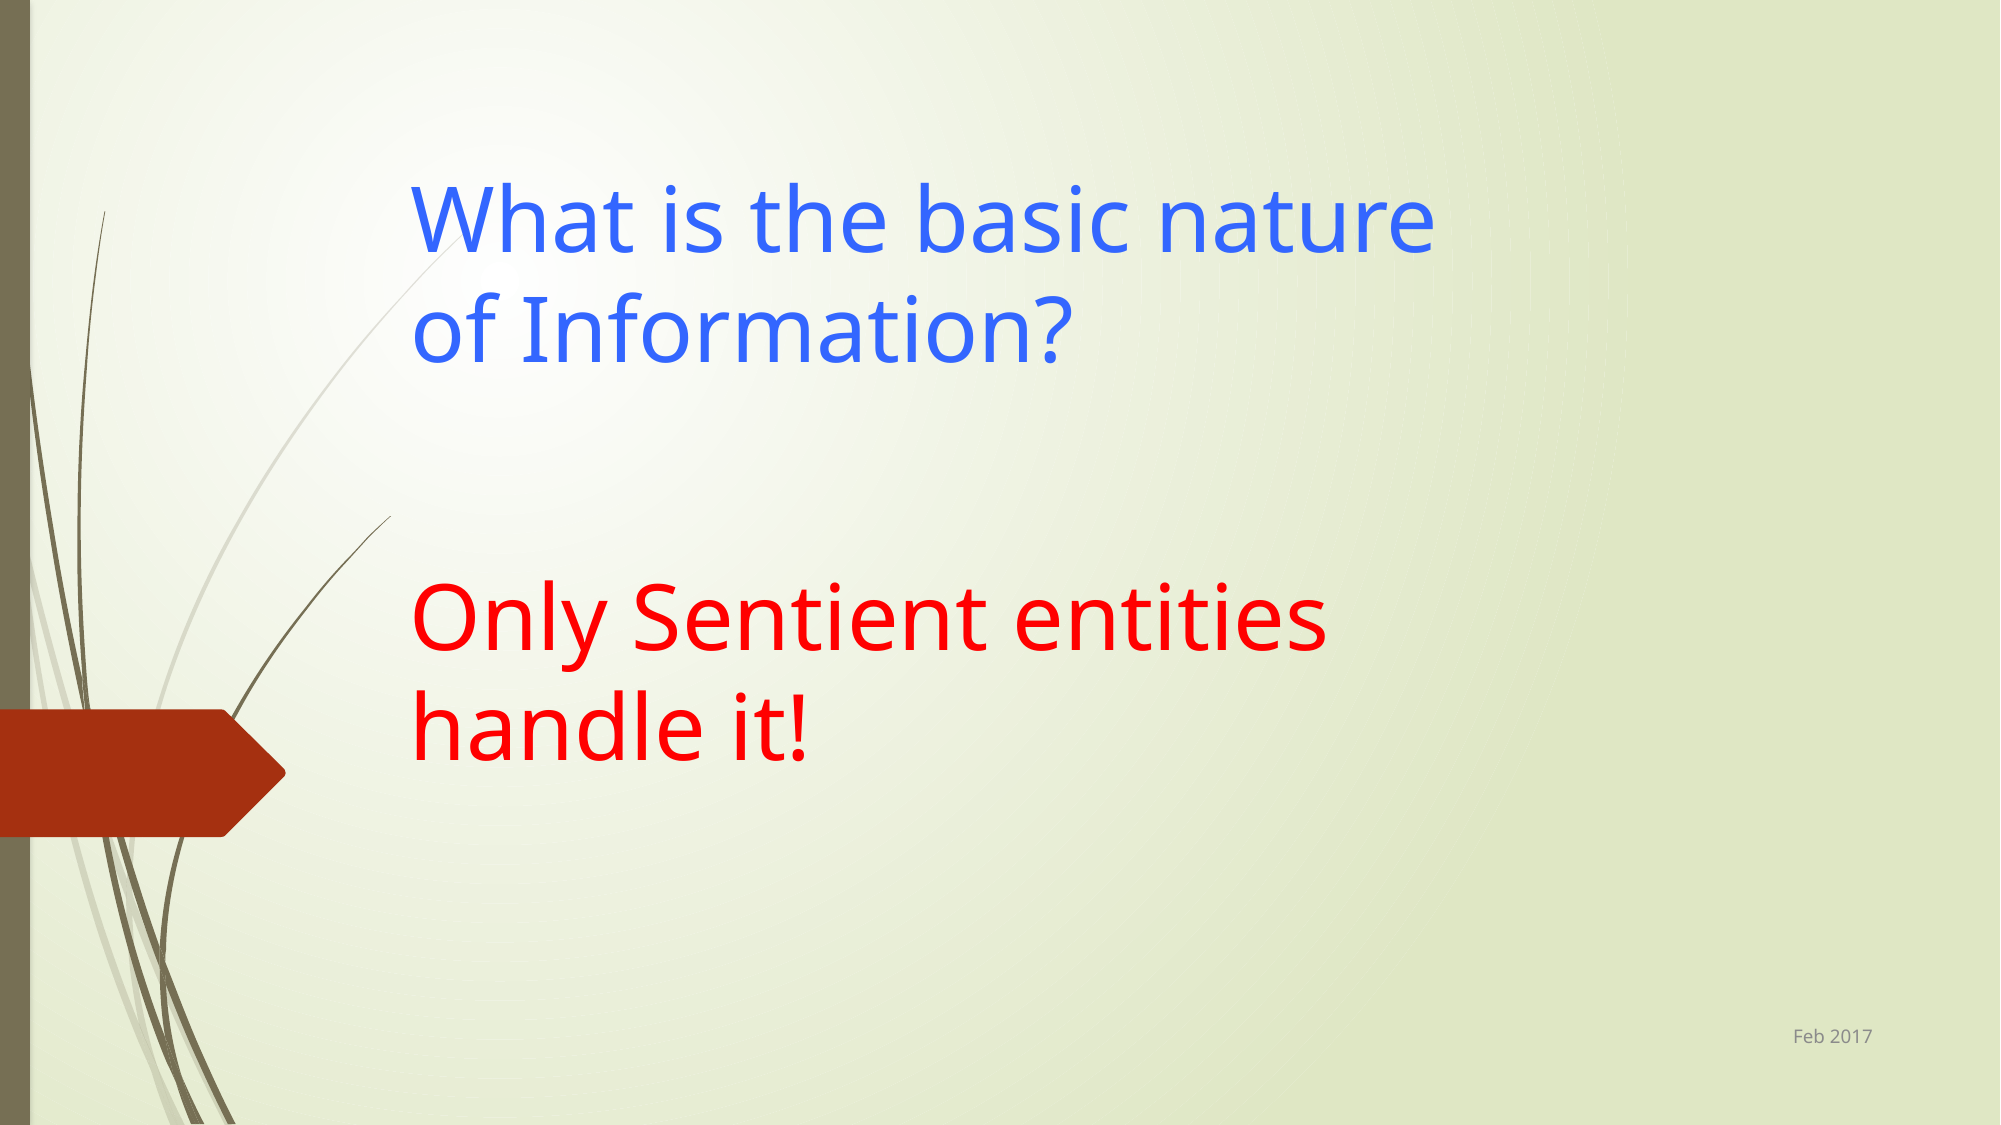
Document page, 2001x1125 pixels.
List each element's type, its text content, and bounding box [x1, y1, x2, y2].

title What is the basic nature of Information? [395, 150, 1656, 388]
text_box Only Sentient entities handle it! [394, 551, 1676, 787]
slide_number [1699, 1005, 1888, 1067]
